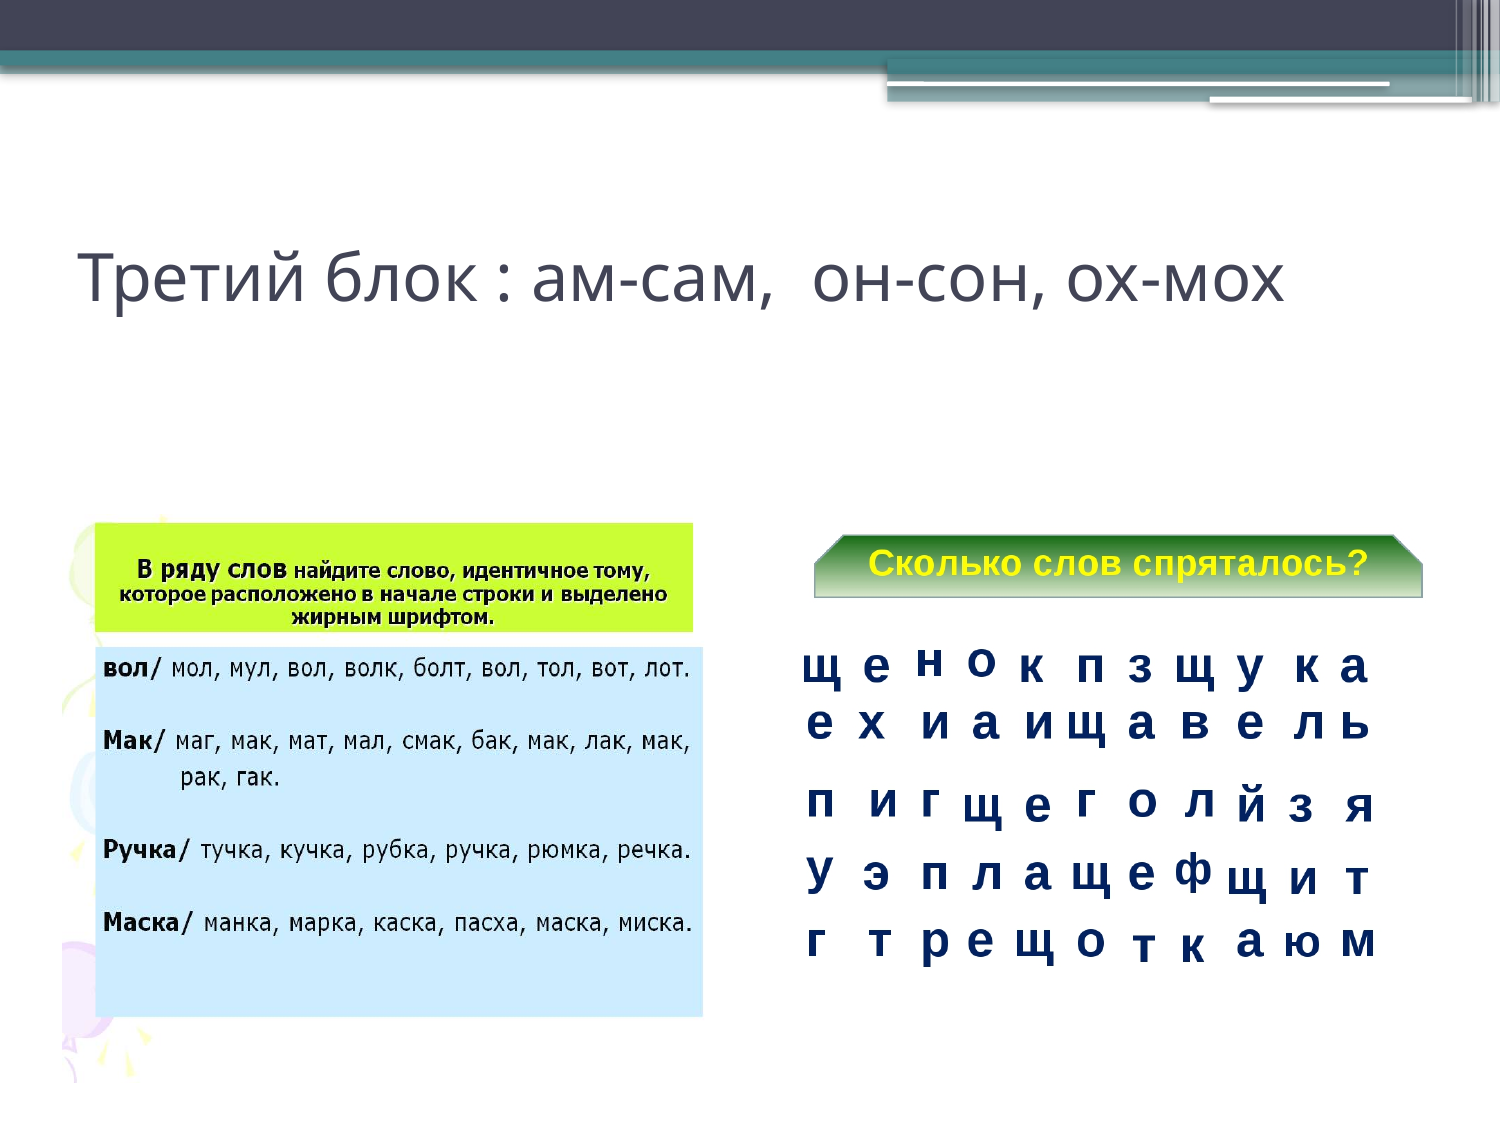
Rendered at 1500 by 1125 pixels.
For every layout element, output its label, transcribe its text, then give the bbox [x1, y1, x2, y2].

title Третий блок : ам-сам, он-сон, ох-мох [62, 187, 1438, 363]
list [773, 514, 1438, 1012]
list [62, 514, 726, 1083]
